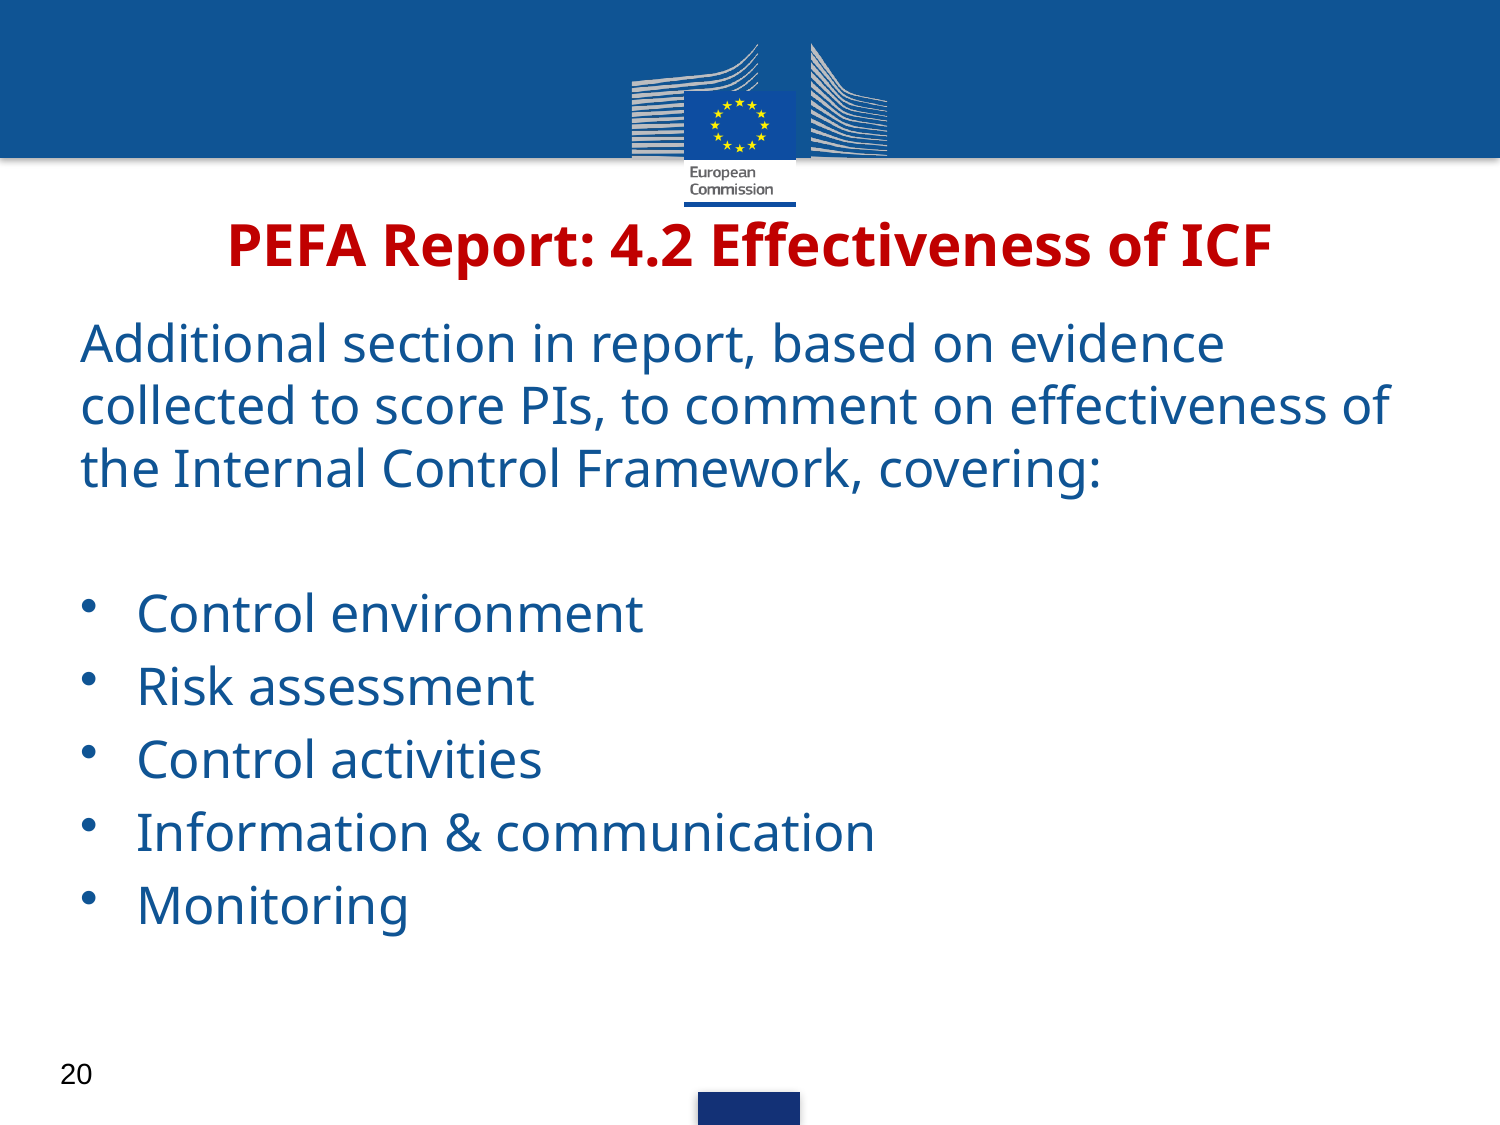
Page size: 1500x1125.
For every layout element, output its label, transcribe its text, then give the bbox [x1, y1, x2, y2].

list Additional section in report, based on evidence collected to score PIs, to comment on effectiveness of the Internal Control Framework, covering: Control environment Risk assessment Control activities Information & communication Monitoring [64, 302, 1425, 1071]
title PEFA Report: 4.2 Effectiveness of ICF [0, 208, 1500, 279]
slide_number 20 [0, 1047, 108, 1125]
